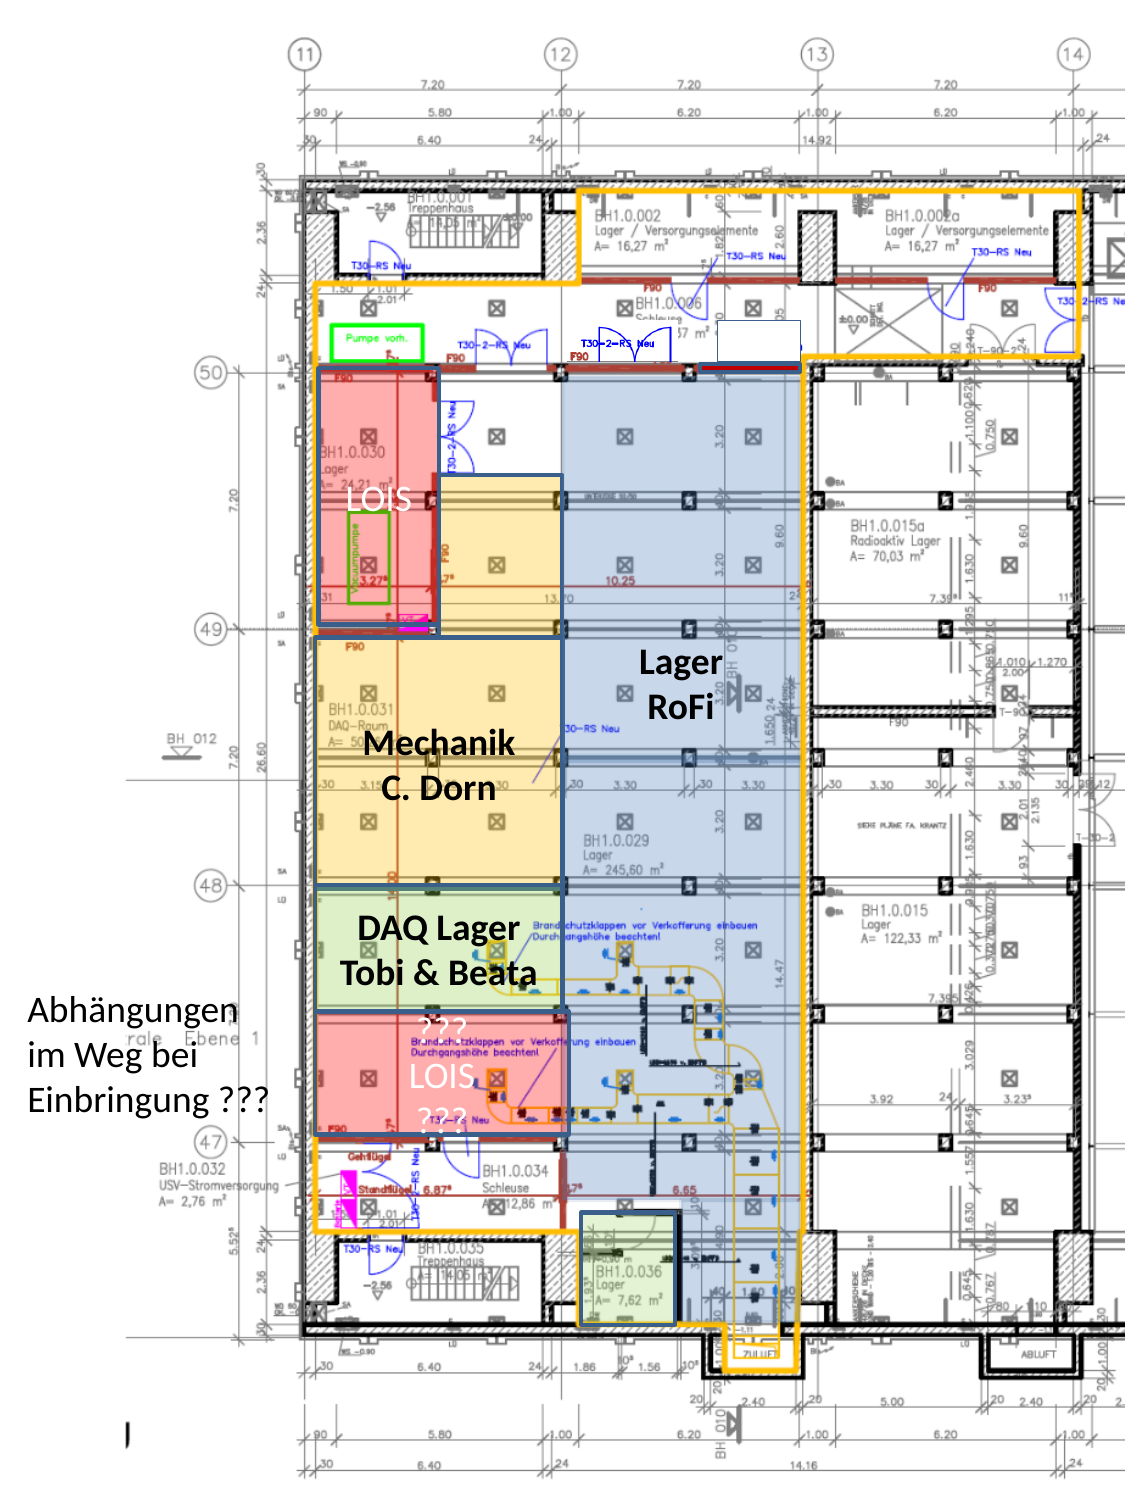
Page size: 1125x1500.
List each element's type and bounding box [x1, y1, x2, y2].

picture [0, 15, 1125, 1497]
text_box [679, 1264, 802, 1324]
text_box [579, 1264, 677, 1327]
